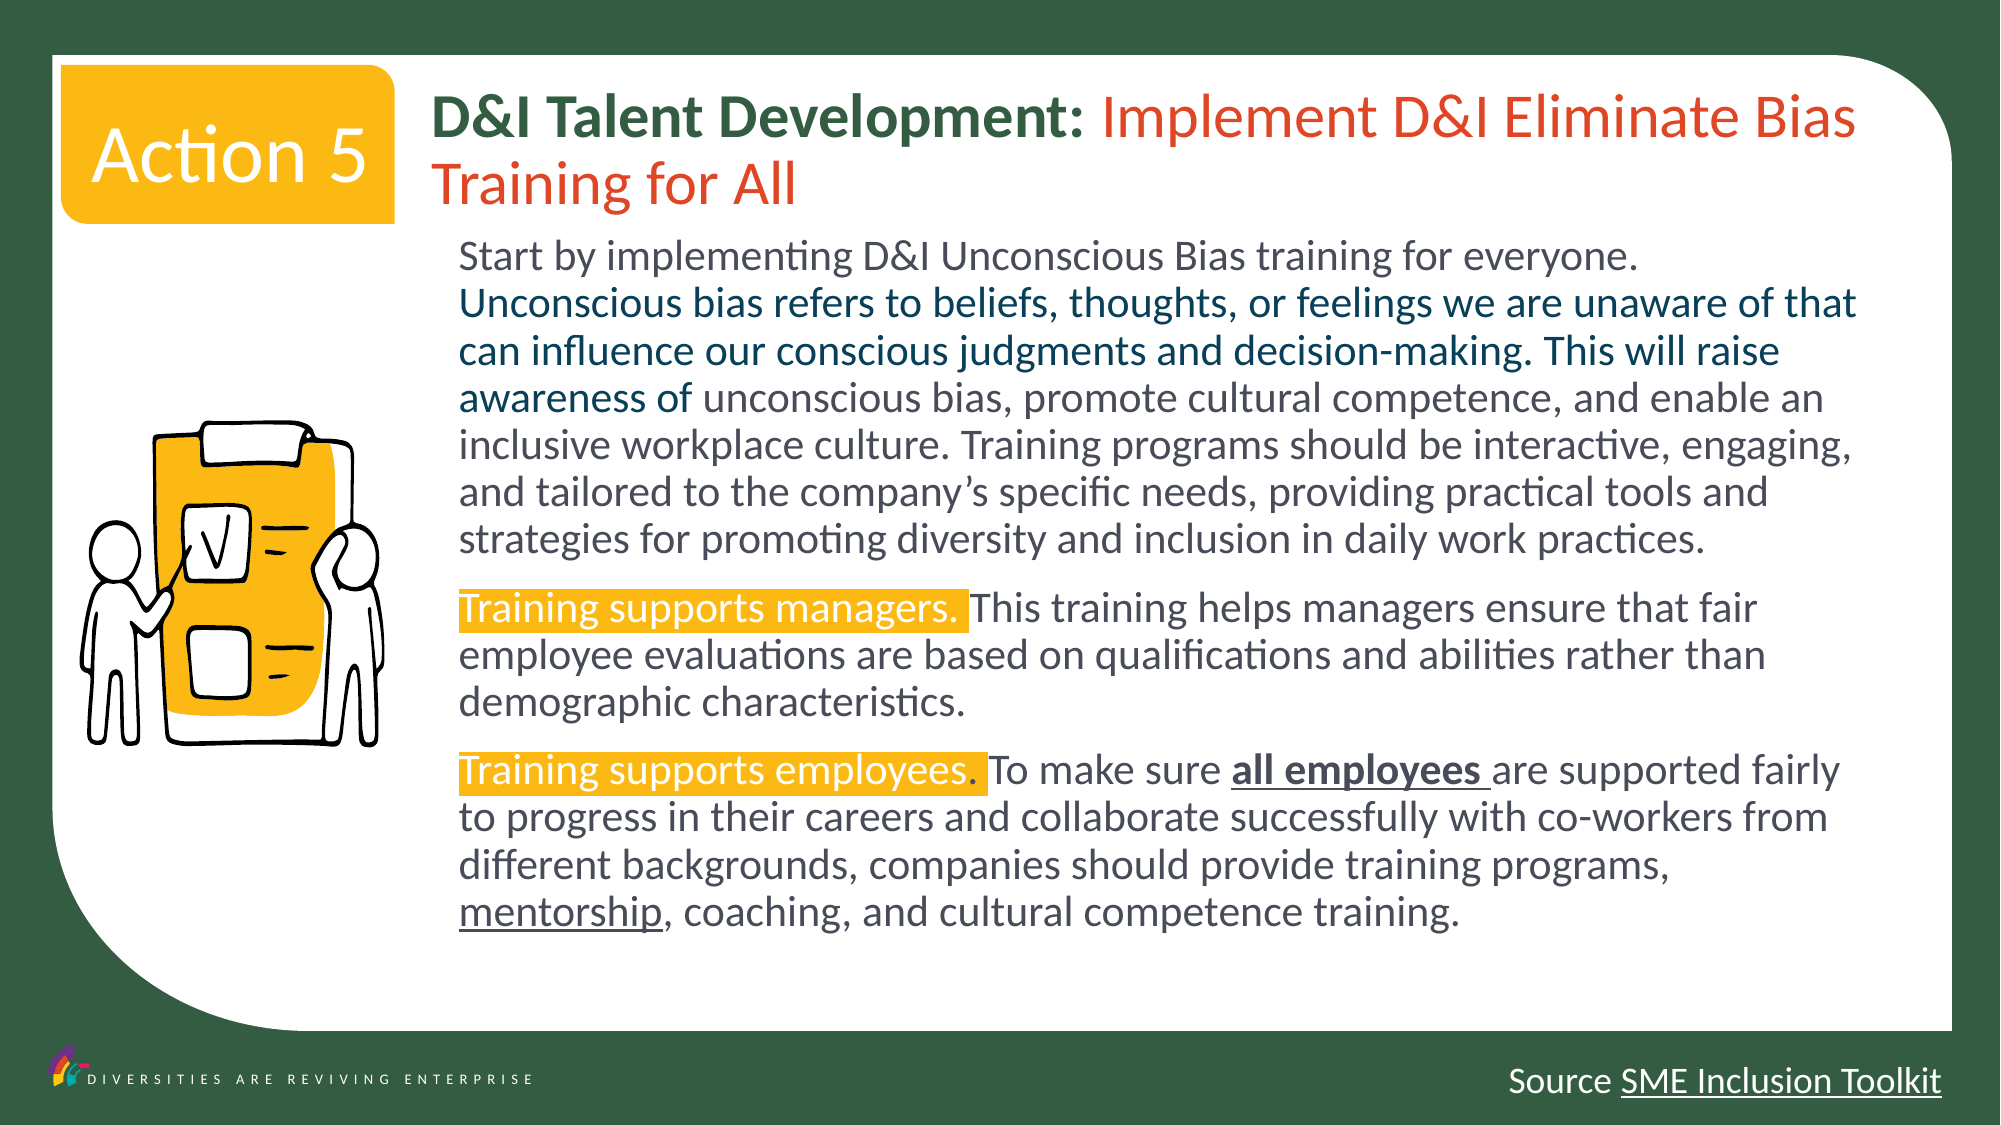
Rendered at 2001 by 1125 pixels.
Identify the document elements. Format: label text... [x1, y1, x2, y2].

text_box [79, 420, 385, 748]
text_box Source SME Inclusion Toolkit [1493, 1048, 2000, 1109]
text_box [64, 69, 396, 225]
text_box D&I Talent Development: Implement D&I Eliminate Bias Training for All [417, 85, 1874, 217]
text_box Action 5 [15, 56, 385, 213]
list Start by implementing D&I Unconscious Bias training for everyone. Unconscious bias refers to beliefs, thoughts, or feelings we are unaware of that can influence our conscious judgments and decision-making. This will raise awareness of unconscious bias, promote cultural competence, and enable an inclusive workplace culture. Training programs should be interactive, engaging, and tailored to the company’s specific needs, providing practical tools and strategies for promoting diversity and inclusion in daily work practices. Training supports managers. This training helps managers ensure that fair employee evaluations are based on qualifications and abilities rather than demographic characteristics. Training supports employees. To make sure all employees are supported fairly to progress in their careers and collaborate successfully with co-workers from different backgrounds, companies should provide training programs, mentorship, coaching, and cultural competence training. [443, 225, 1874, 857]
